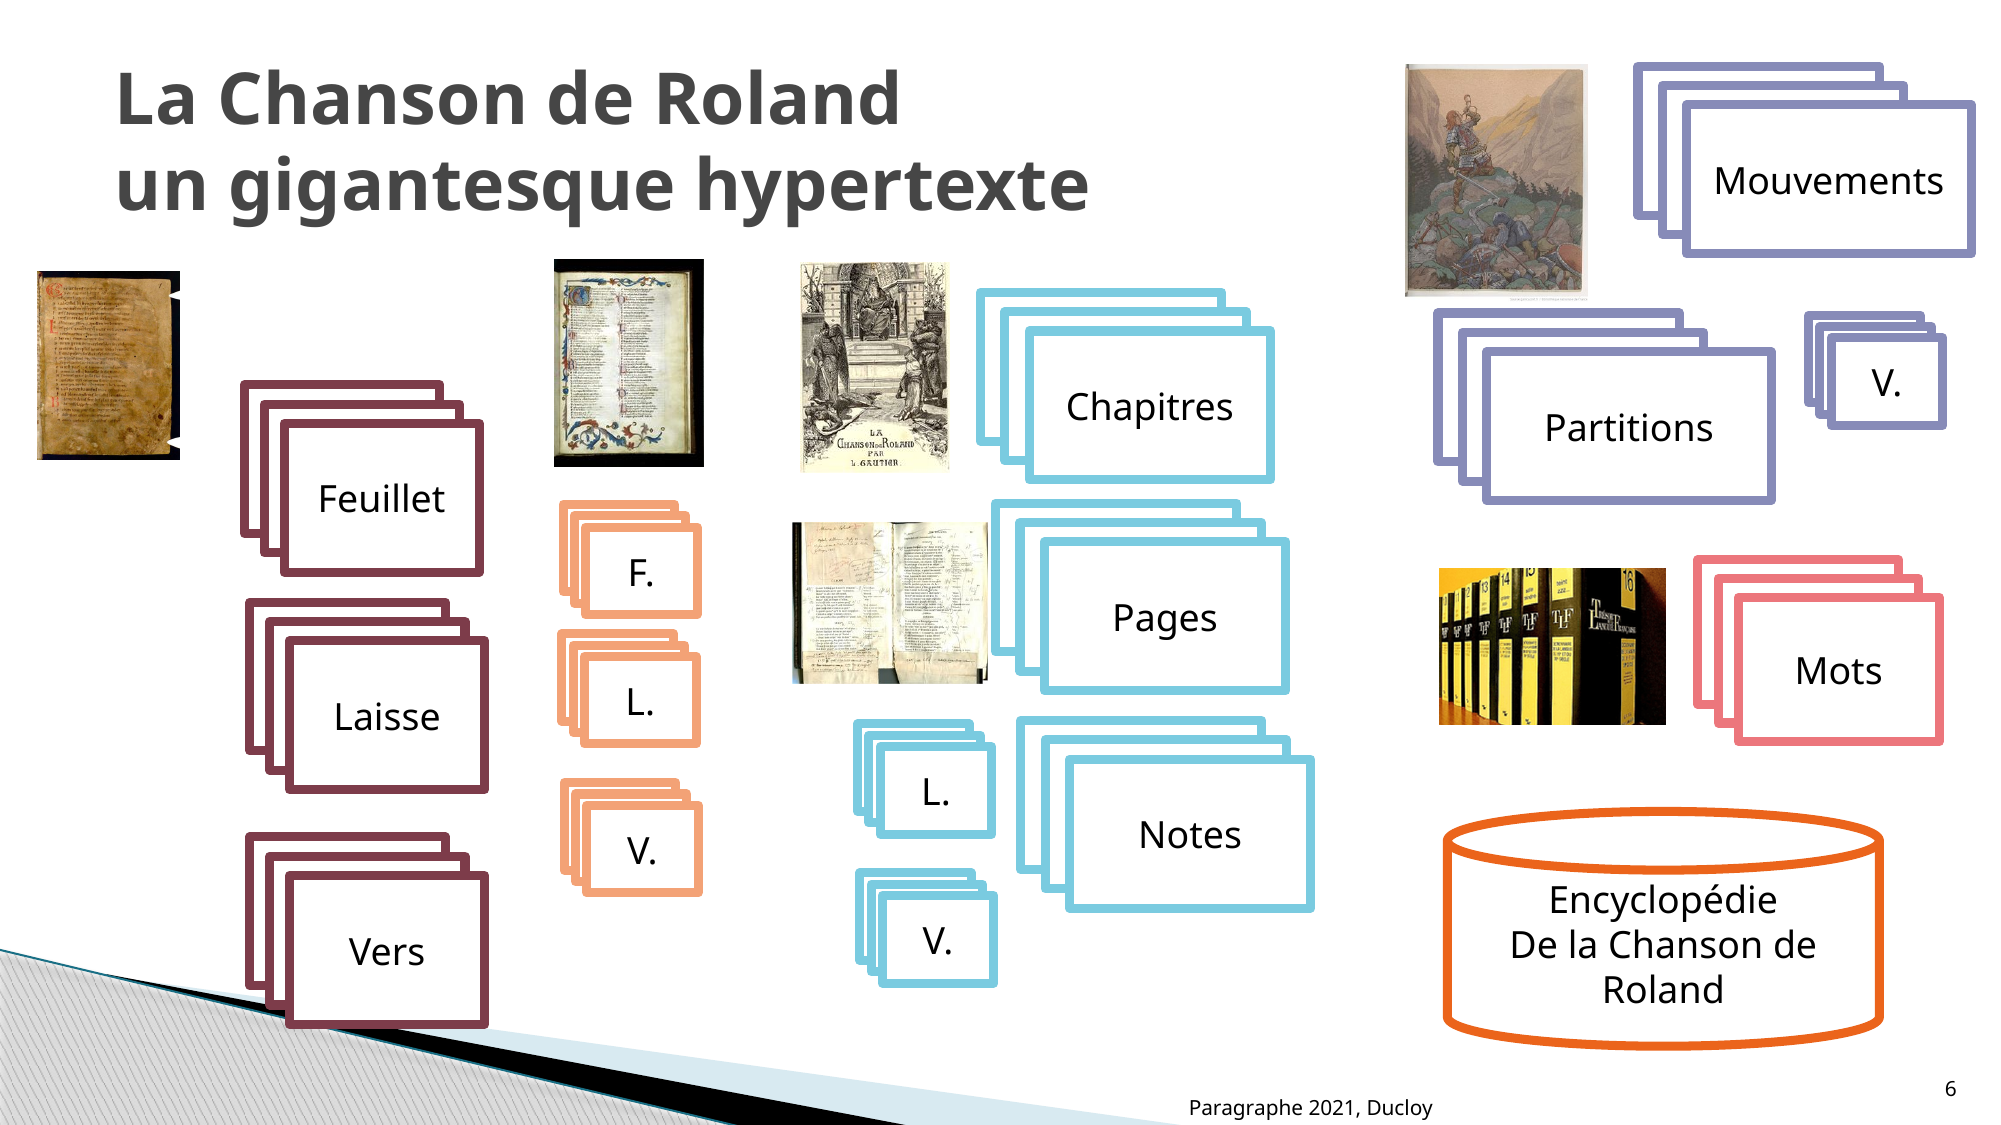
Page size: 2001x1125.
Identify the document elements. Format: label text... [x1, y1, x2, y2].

footer Paragraphe 2021, Ducloy [933, 1066, 1448, 1125]
picture [37, 271, 181, 460]
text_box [1437, 312, 1772, 501]
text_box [1020, 720, 1312, 909]
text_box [1637, 66, 1972, 255]
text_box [980, 292, 1271, 481]
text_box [562, 504, 698, 615]
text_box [1697, 559, 1940, 743]
picture [792, 522, 989, 684]
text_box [249, 836, 485, 1025]
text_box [859, 872, 995, 984]
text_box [244, 384, 480, 573]
text_box Encyclopédie De la Chanson de Roland [1442, 806, 1884, 1051]
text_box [563, 782, 699, 894]
title La Chanson de Roland un gigantesque hypertexte [99, 45, 1900, 233]
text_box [249, 601, 485, 790]
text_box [1808, 314, 1944, 426]
picture [1404, 64, 1589, 302]
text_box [561, 633, 697, 745]
picture [553, 259, 704, 467]
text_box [995, 503, 1287, 691]
slide_number 6 [1891, 1051, 1972, 1112]
picture [800, 261, 950, 474]
picture [1438, 568, 1666, 725]
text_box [857, 723, 992, 835]
